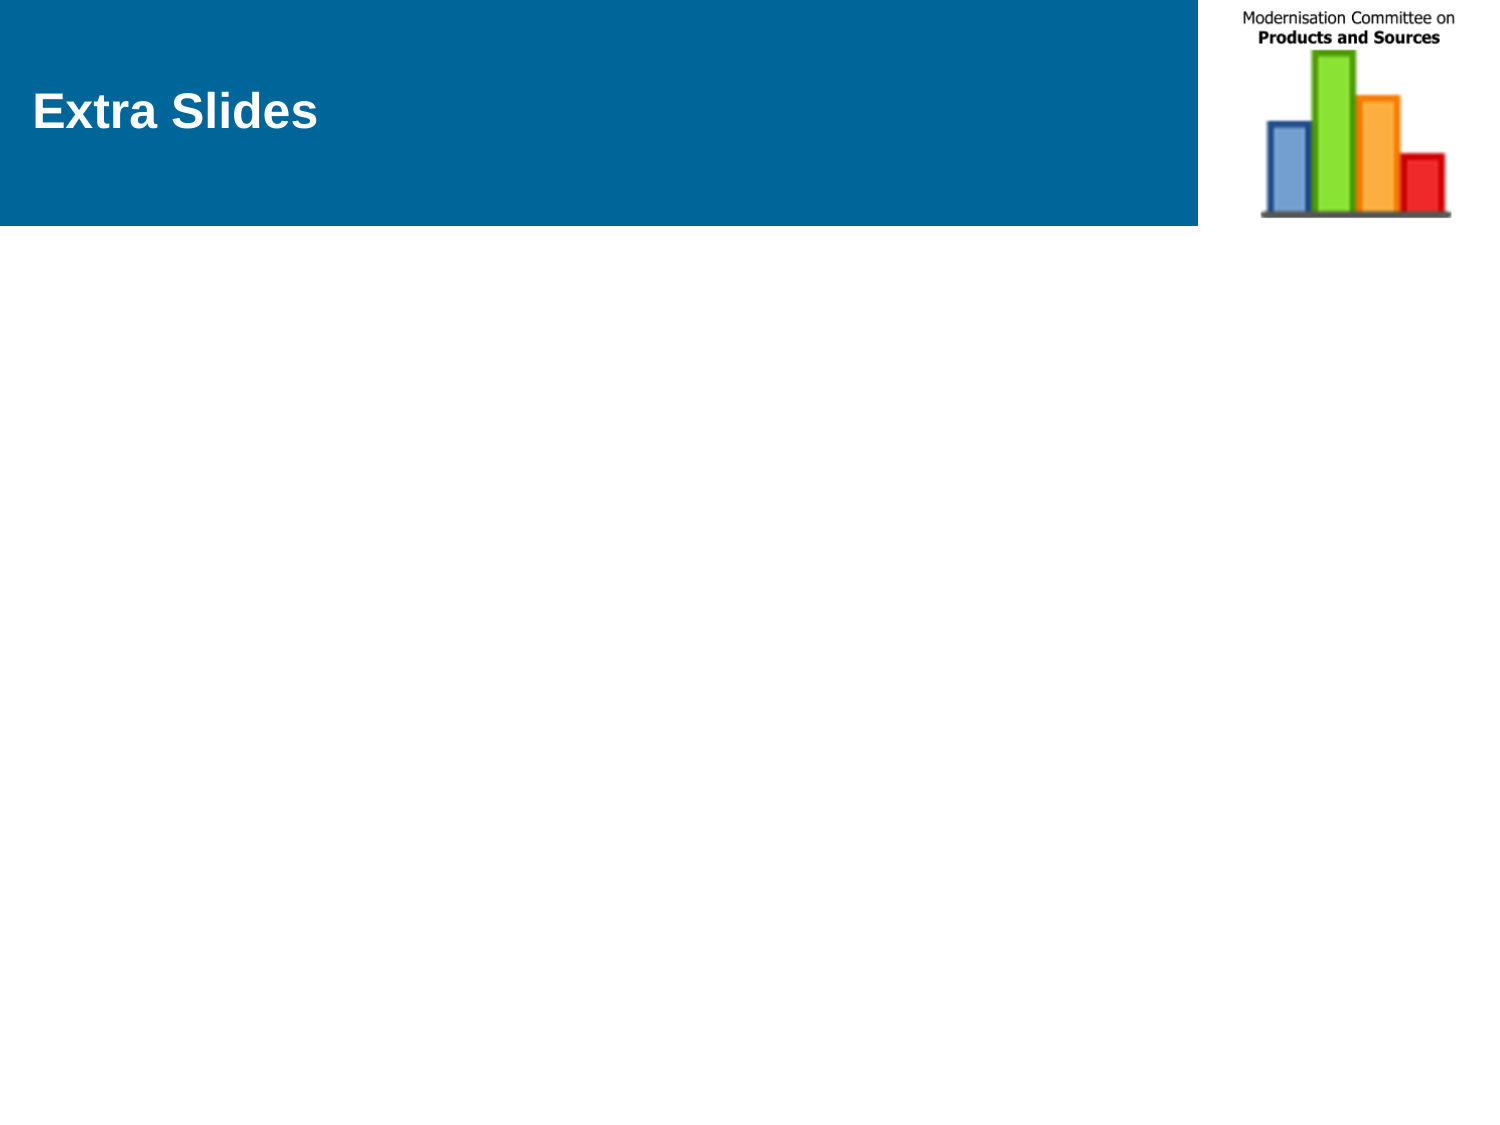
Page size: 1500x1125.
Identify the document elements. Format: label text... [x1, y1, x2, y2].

picture [1199, 0, 1500, 227]
title Extra Slides [16, 14, 1178, 203]
